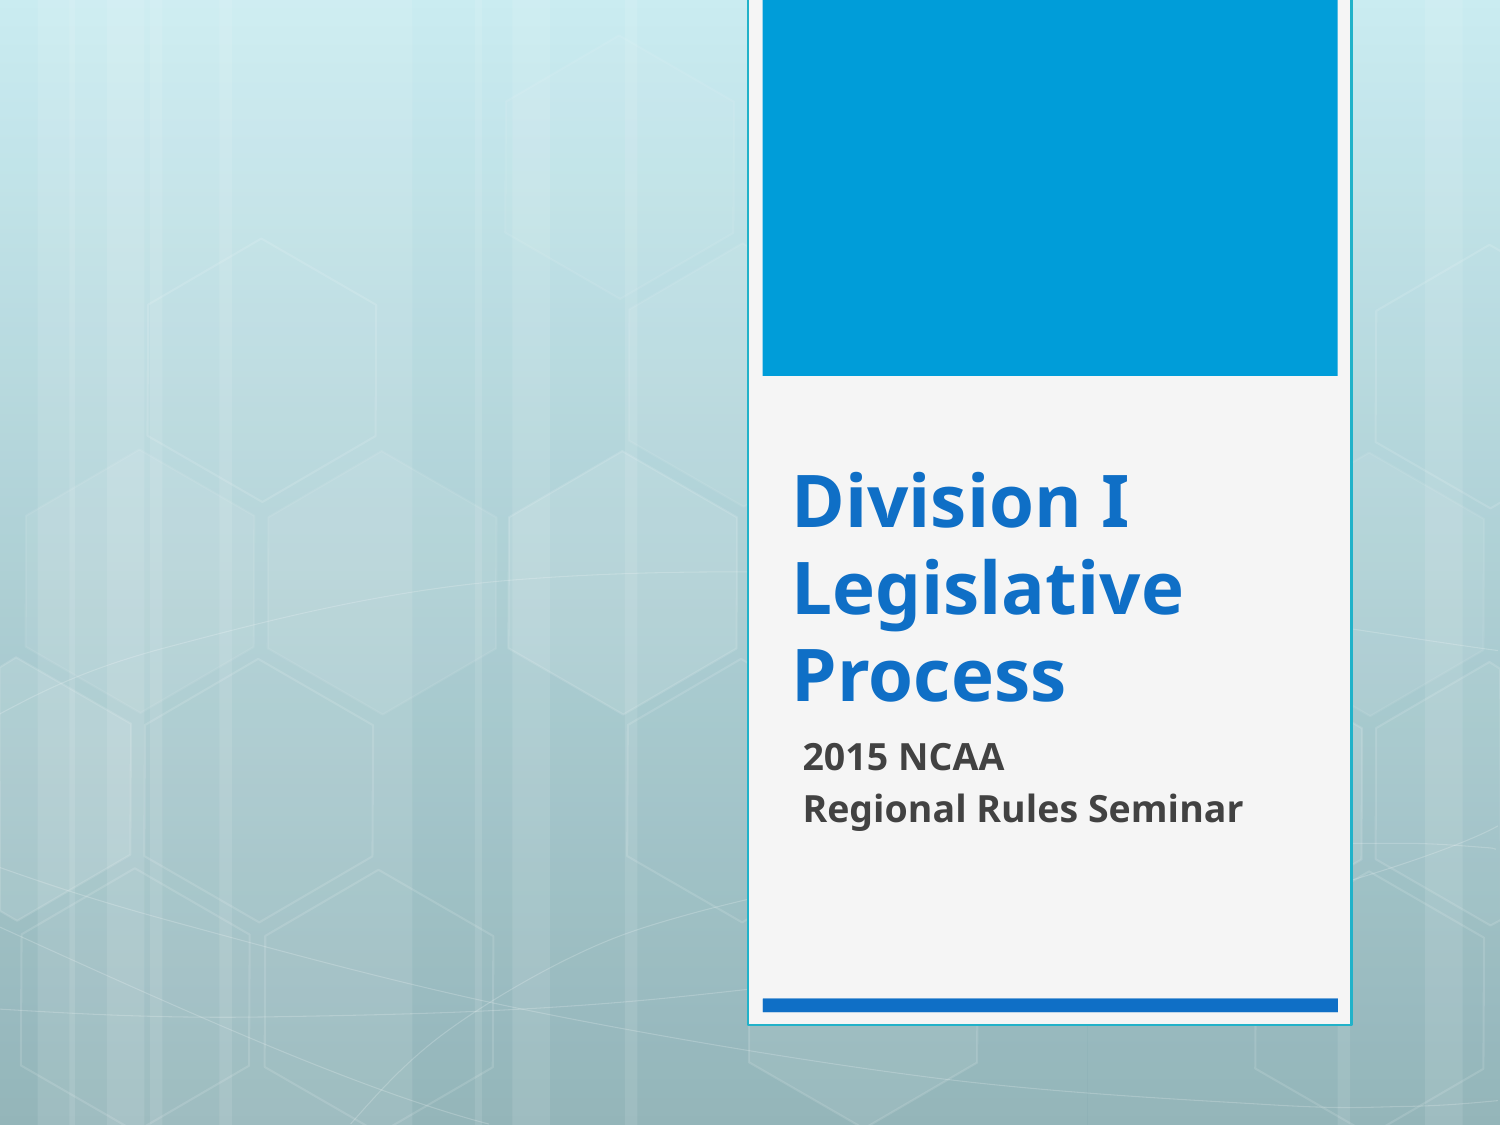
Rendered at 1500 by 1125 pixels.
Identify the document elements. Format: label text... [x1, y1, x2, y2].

subtitle 2015 NCAA Regional Rules Seminar [787, 725, 1338, 932]
title Division I Legislative Process [776, 444, 1320, 724]
